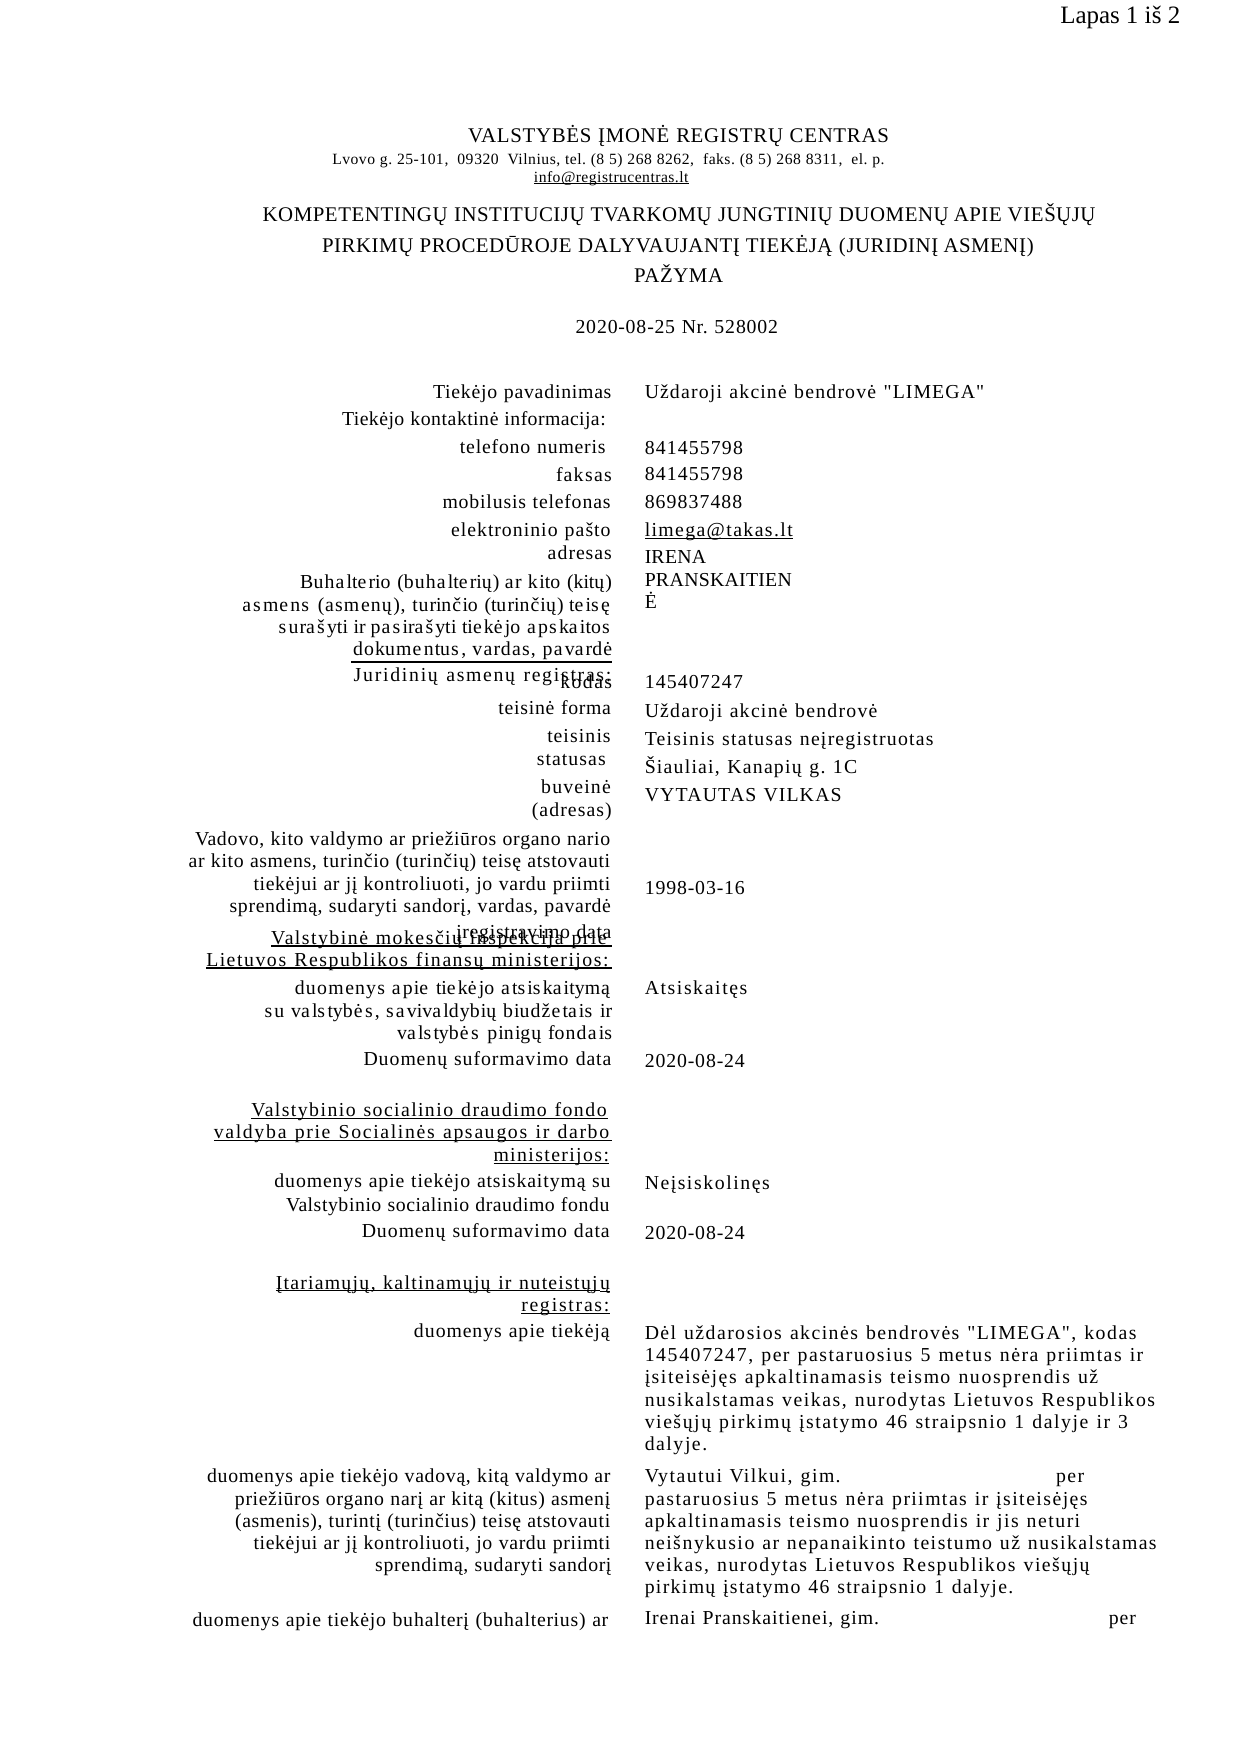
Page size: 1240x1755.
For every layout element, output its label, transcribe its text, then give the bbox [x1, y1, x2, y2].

text_box duomenys apie tiekėjo buhalterį (buhalterius) ar [190, 1606, 618, 1631]
text_box 2020-08-25 Nr. 528002 [573, 313, 787, 339]
text_box registras: duomenys apie tiekėją [411, 1291, 618, 1344]
text_box duomenys apie tiekėjo vadovą, kitą valdymo ar priežiūros organo narį ar kitą (kitus) asmenį (asmenis), turintį (turinčius) teisę atstovauti tiekėjui ar jį kontroliuoti, jo vardu priimti sprendimą, sudaryti sandorį [197, 1463, 614, 1577]
text_box Atsiskaitęs [642, 975, 755, 1000]
text_box Tiekėjo pavadinimas Tiekėjo kontaktinė informacija: telefono numeris faksas mobilusis telefonas elektroninio pašto adresas Buhalterio (buhalterių) ar kito (kitų) asmens (asmenų), turinčio (turinčių) teisę surašyti ir pasirašyti tiekėjo apskaitos dokumentus, vardas, pavardė Juridinių asmenų registras: [229, 378, 614, 666]
text_box 2020-08-24 [642, 1219, 752, 1244]
text_box Uždaroji akcinė bendrovė "LIMEGA" [642, 378, 993, 403]
text_box 2020-08-24 [642, 1047, 752, 1072]
text_box Neįsiskolinęs [642, 1169, 777, 1194]
text_box kodas teisinė forma teisinis statusas buveinė (adresas) Vadovo, kito valdymo ar priežiūros organo nario ar kito asmens, turinčio (turinčių) teisę atstovauti tiekėjui ar jį kontroliuoti, jo vardu priimti sprendimą, sudaryti sandorį, vardas, pavardė įregistravimo data [183, 668, 615, 900]
text_box Lietuvos Respublikos finansų ministerijos: [204, 947, 618, 972]
text_box KOMPETENTINGŲ INSTITUCIJŲ TVARKOMŲ JUNGTINIŲ DUOMENŲ APIE VIEŠŲJŲ PIRKIMŲ PROCEDŪROJE DALYVAUJANTĮ TIEKĖJĄ (JURIDINĮ ASMENĮ) PAŽYMA [254, 200, 1105, 286]
text_box VALSTYBĖS ĮMONĖ REGISTRŲ CENTRAS Lvovo g. 25-101, 09320 Vilnius, tel. (8 5) 268 8262, faks. (8 5) 268 8311, el. p. info@registrucentras.lt [325, 121, 1033, 170]
text_box 1998-03-16 [642, 875, 752, 900]
text_box valdyba prie Socialinės apsaugos ir darbo [211, 1119, 618, 1144]
text_box Lapas 1 iš 2 [1058, 0, 1187, 30]
text_box Įtariamųjų, kaltinamųjų ir nuteistųjų [273, 1269, 618, 1294]
text_box Dėl uždarosios akcinės bendrovės "LIMEGA", kodas 145407247, per pastaruosius 5 metus nėra priimtas ir įsiteisėjęs apkaltinamasis teismo nuosprendis už nusikalstamas veikas, nurodytas Lietuvos Respublikos viešųjų pirkimų įstatymo 46 straipsnio 1 dalyje ir 3 dalyje. Vytautui Vilkui, gim. 1953 m. spalio 8 d., per pastaruosius 5 metus nėra priimtas ir įsiteisėjęs apkaltinamasis teismo nuosprendis ir jis neturi neišnykusio ar nepanaikinto teistumo už nusikalstamas veikas, nurodytas Lietuvos Respublikos viešųjų pirkimų įstatymo 46 straipsnio 1 dalyje. Irenai Pranskaitienei, gim. 1954 m. lapkričio 1 d., per [642, 1319, 1175, 1631]
text_box ministerijos: duomenys apie tiekėjo atsiskaitymą su Valstybinio socialinio draudimo fondu Duomenų suformavimo data [270, 1141, 618, 1244]
text_box Valstybinio socialinio draudimo fondo [249, 1097, 618, 1119]
text_box 145407247 Uždaroji akcinė bendrovė Teisinis statusas neįregistruotas Šiauliai, Kanapių g. 1C VYTAUTAS VILKAS [642, 668, 958, 805]
text_box 841455798 841455798 869837488 limega@takas.lt IRENA PRANSKAITIENĖ [642, 434, 880, 571]
text_box duomenys apie tiekėjo atsiskaitymą su valstybės, savivaldybių biudžetais ir valstybės pinigų fondais Duomenų suformavimo data [207, 975, 615, 1072]
text_box Valstybinė mokesčių inspekcija prie [269, 924, 618, 947]
